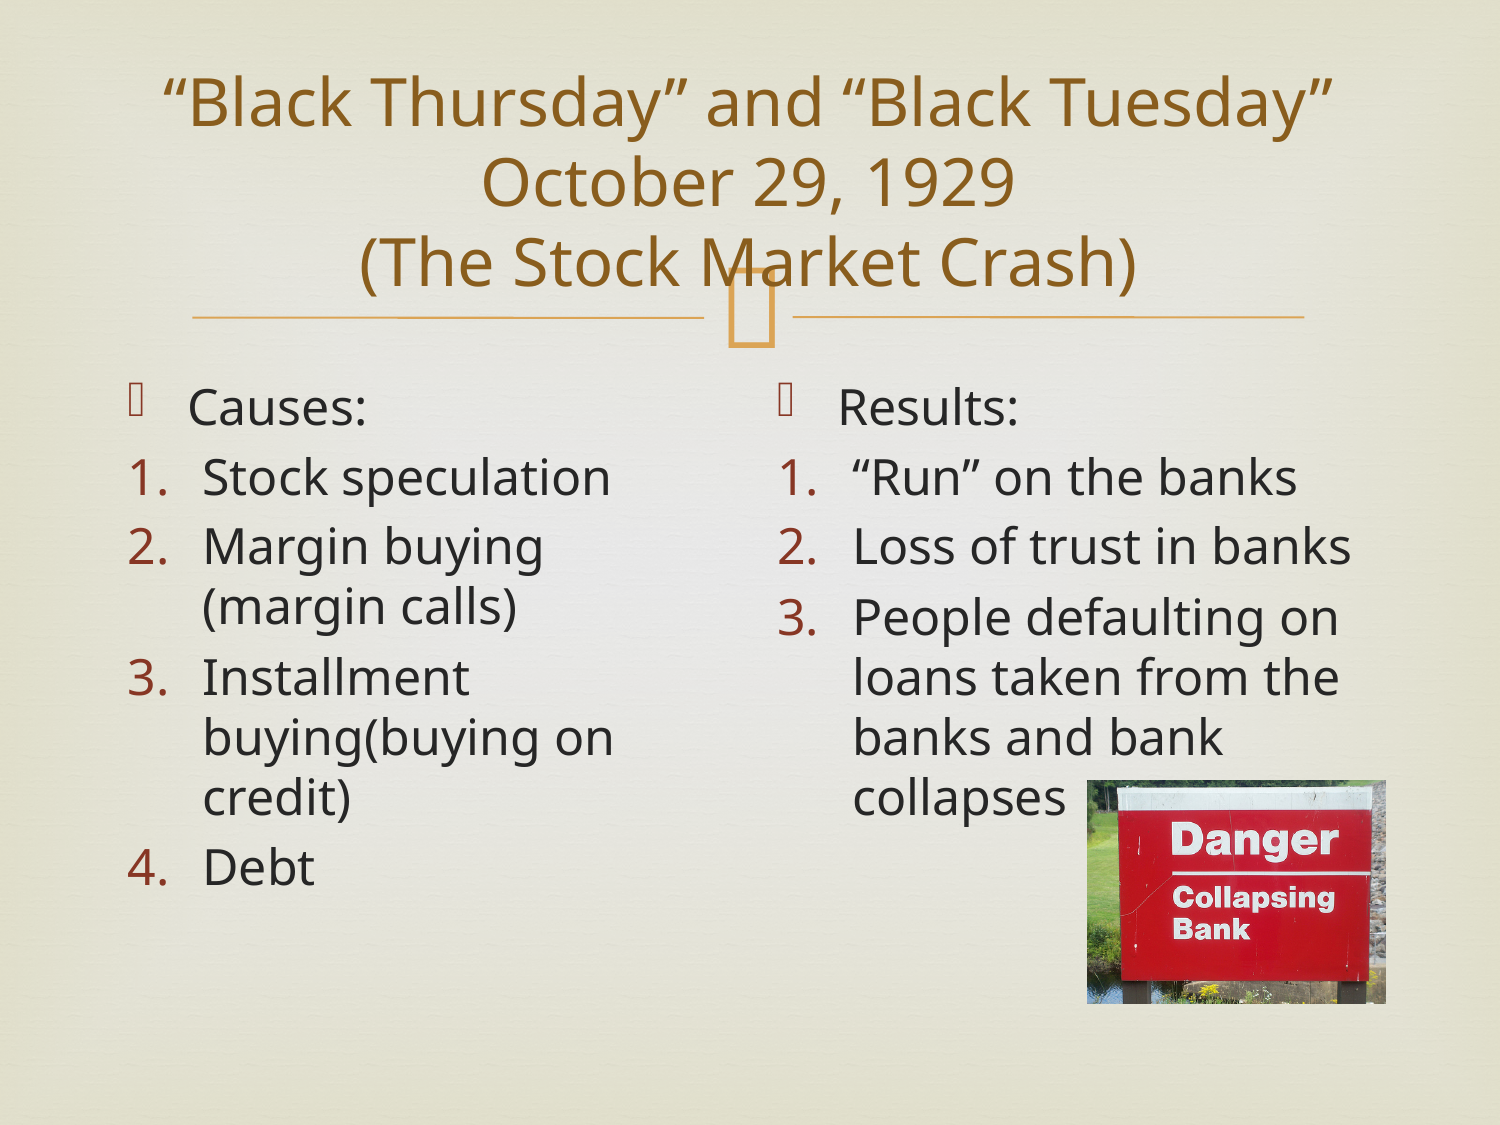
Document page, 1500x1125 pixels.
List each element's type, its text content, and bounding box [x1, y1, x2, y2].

picture [1086, 779, 1386, 1004]
title “Black Thursday” and “Black Tuesday” October 29, 1929 (The Stock Market Crash) [112, 93, 1386, 267]
list Results: “Run” on the banks Loss of trust in banks People defaulting on loans taken from the banks and bank collapses [761, 367, 1386, 1004]
list Causes: Stock speculation Margin buying (margin calls) Installment buying(buying on credit) Debt [112, 367, 737, 1004]
